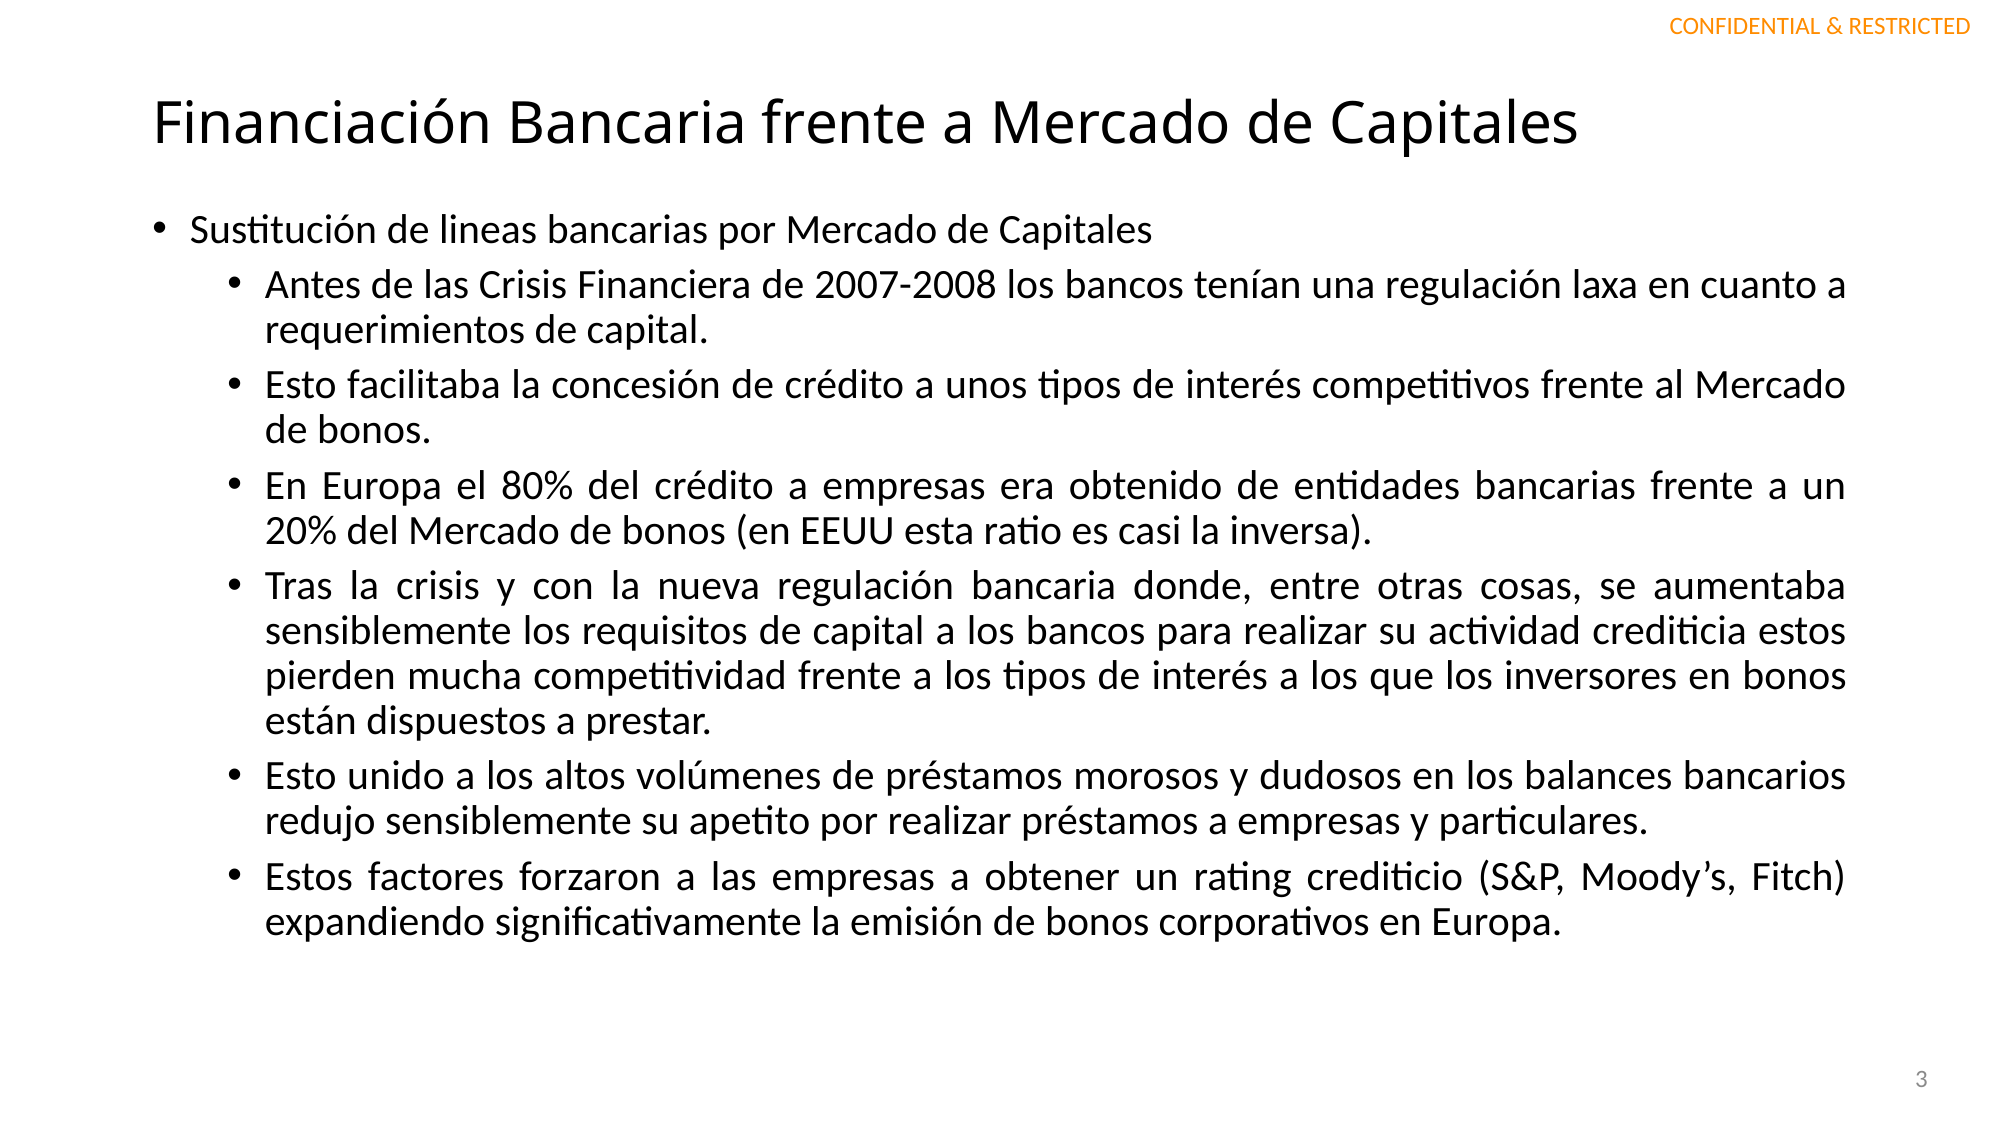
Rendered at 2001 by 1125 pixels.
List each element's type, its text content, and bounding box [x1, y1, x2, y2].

title Financiación Bancaria frente a Mercado de Capitales [137, 59, 1863, 190]
list Sustitución de lineas bancarias por Mercado de Capitales Antes de las Crisis Financiera de 2007-2008 los bancos tenían una regulación laxa en cuanto a requerimientos de capital. Esto facilitaba la concesión de crédito a unos tipos de interés competitivos frente al Mercado de bonos. En Europa el 80% del crédito a empresas era obtenido de entidades bancarias frente a un 20% del Mercado de bonos (en EEUU esta ratio es casi la inversa). Tras la crisis y con la nueva regulación bancaria donde, entre otras cosas, se aumentaba sensiblemente los requisitos de capital a los bancos para realizar su actividad crediticia estos pierden mucha competitividad frente a los tipos de interés a los que los inversores en bonos están dispuestos a prestar. Esto unido a los altos volúmenes de préstamos morosos y dudosos en los balances bancarios redujo sensiblemente su apetito por realizar préstamos a empresas y particulares. Estos factores forzaron a las empresas a obtener un rating crediticio (S&P, Moody’s, Fitch) expandiendo significativamente la emisión de bonos corporativos en Europa. [137, 199, 1863, 1014]
footer 3 [1871, 1047, 1972, 1108]
